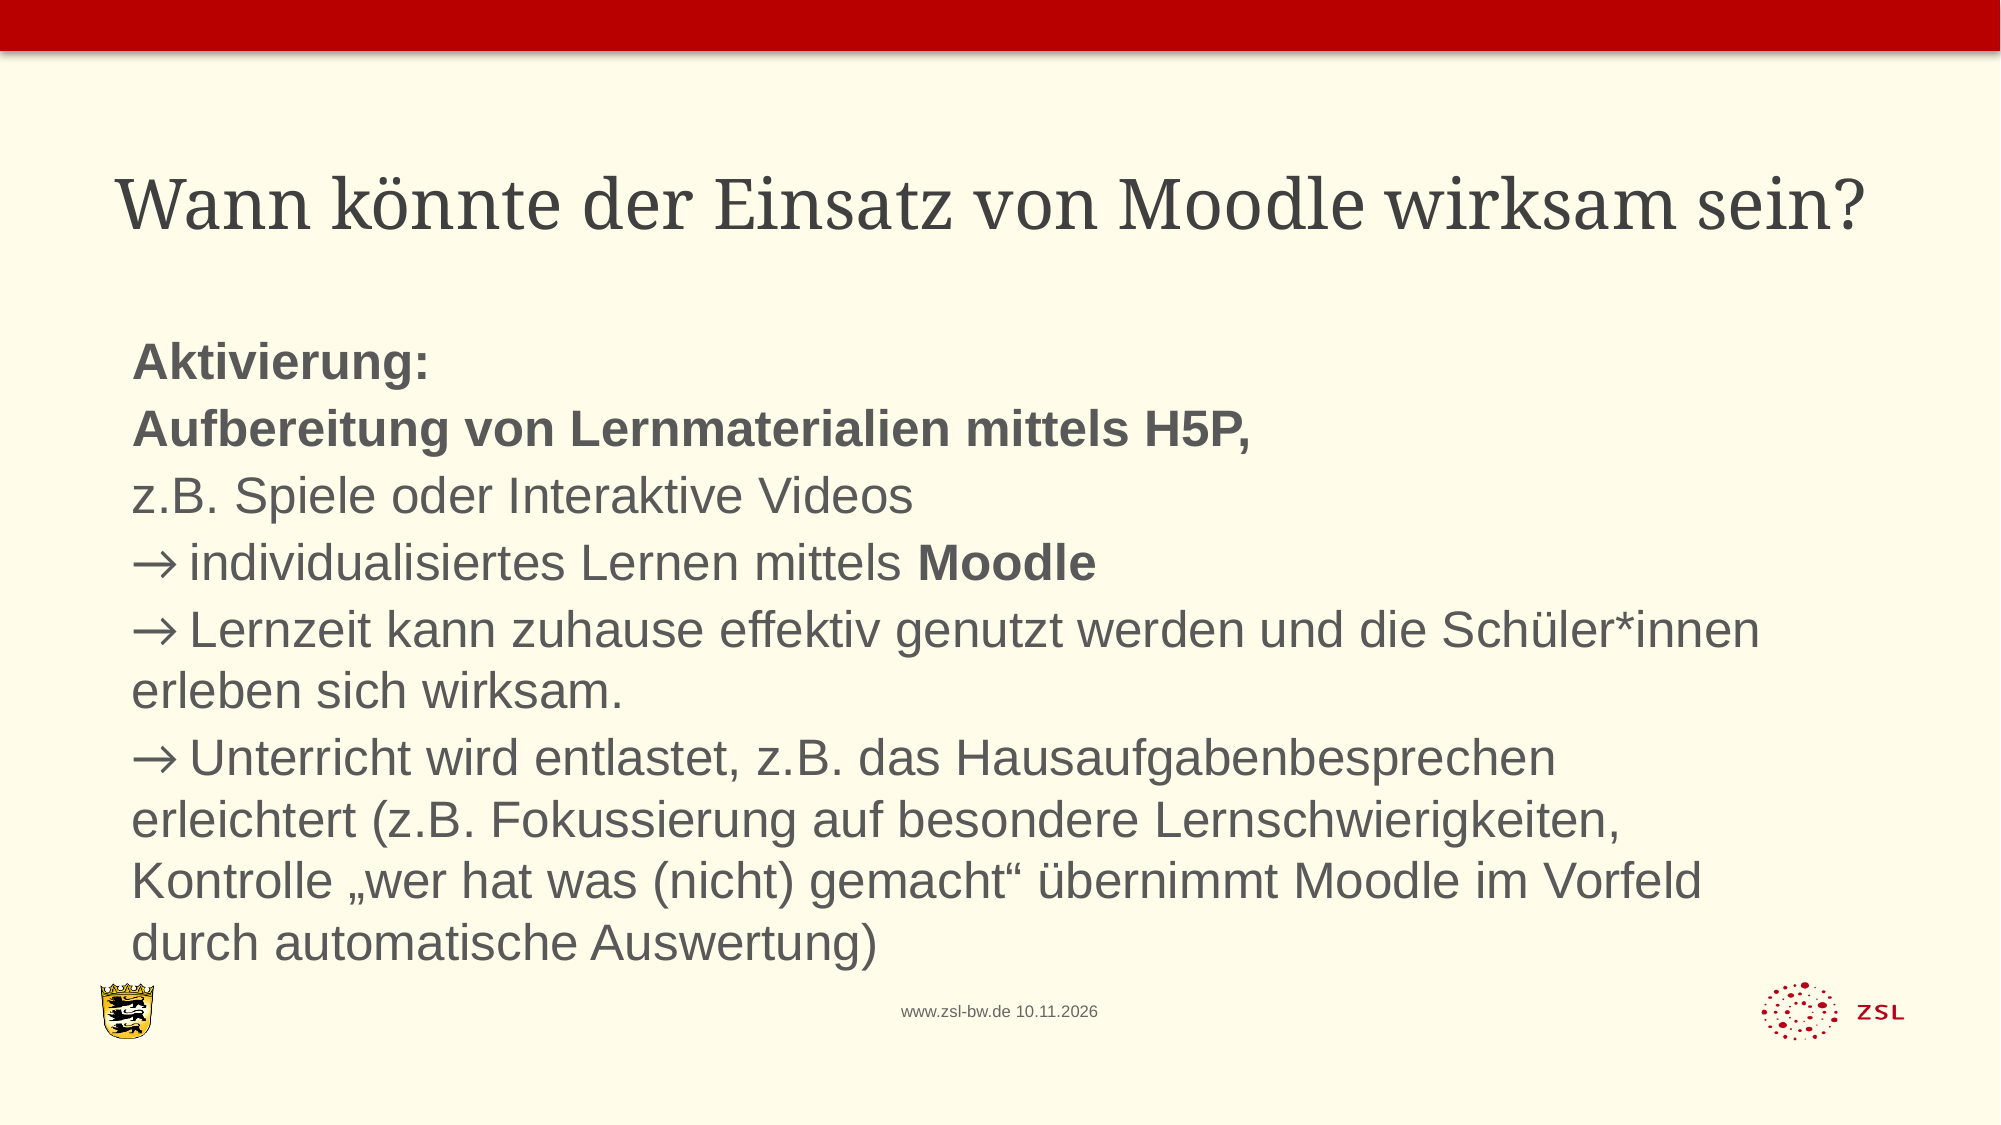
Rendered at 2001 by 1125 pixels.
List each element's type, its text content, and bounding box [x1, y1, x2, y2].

title Wann könnte der Einsatz von Moodle wirksam sein? [99, 113, 1900, 289]
list Aktivierung: Aufbereitung von Lernmaterialien mittels H5P, z.B. Spiele oder Interaktive Videos → individualisiertes Lernen mittels Moodle → Lernzeit kann zuhause effektiv genutzt werden und die Schüler*innen erleben sich wirksam. → Unterricht wird entlastet, z.B. das Hausaufgabenbesprechen erleichtert (z.B. Fokussierung auf besondere Lernschwierigkeiten, Kontrolle „wer hat was (nicht) gemacht“ übernimmt Moodle im Vorfeld durch automatische Auswertung) [99, 321, 1800, 983]
picture [98, 981, 156, 1041]
picture [1760, 981, 1905, 1041]
